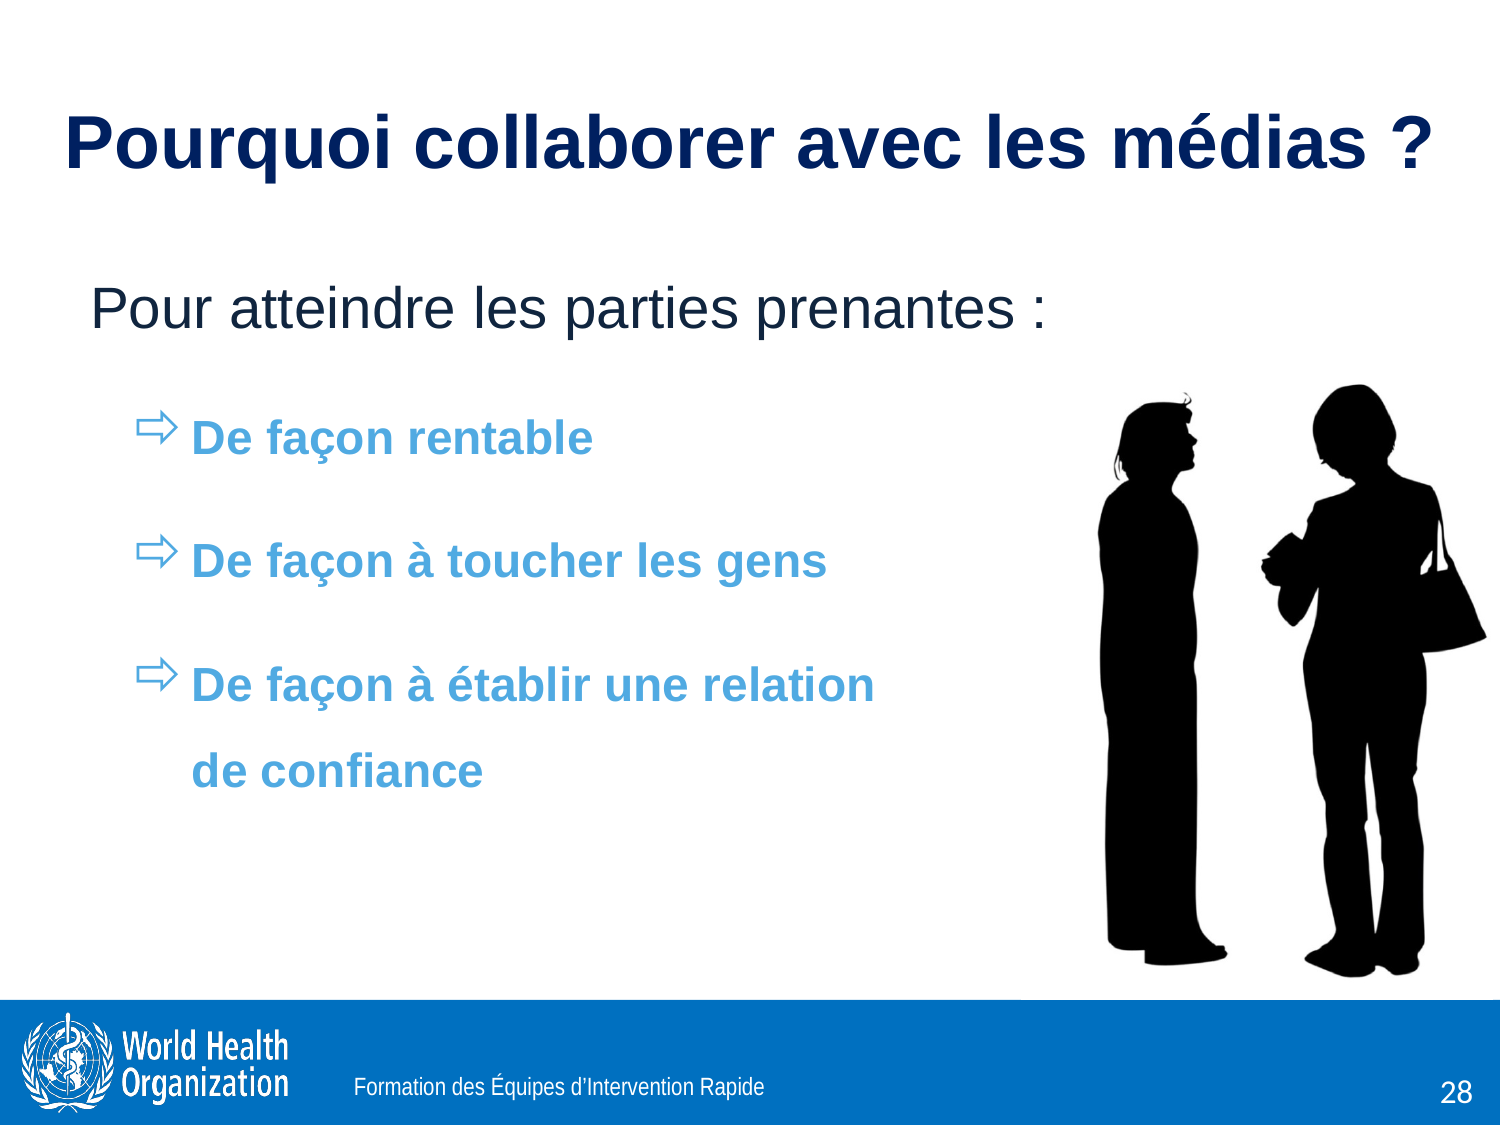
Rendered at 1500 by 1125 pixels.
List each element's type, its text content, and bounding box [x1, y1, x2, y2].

list Pour atteindre les parties prenantes : De façon rentable De façon à toucher les gens De façon à établir une relation de confiance [75, 262, 1425, 1005]
picture [21, 1012, 288, 1113]
picture [1021, 354, 1493, 1000]
title Pourquoi collaborer avec les médias ? [0, 45, 1500, 233]
